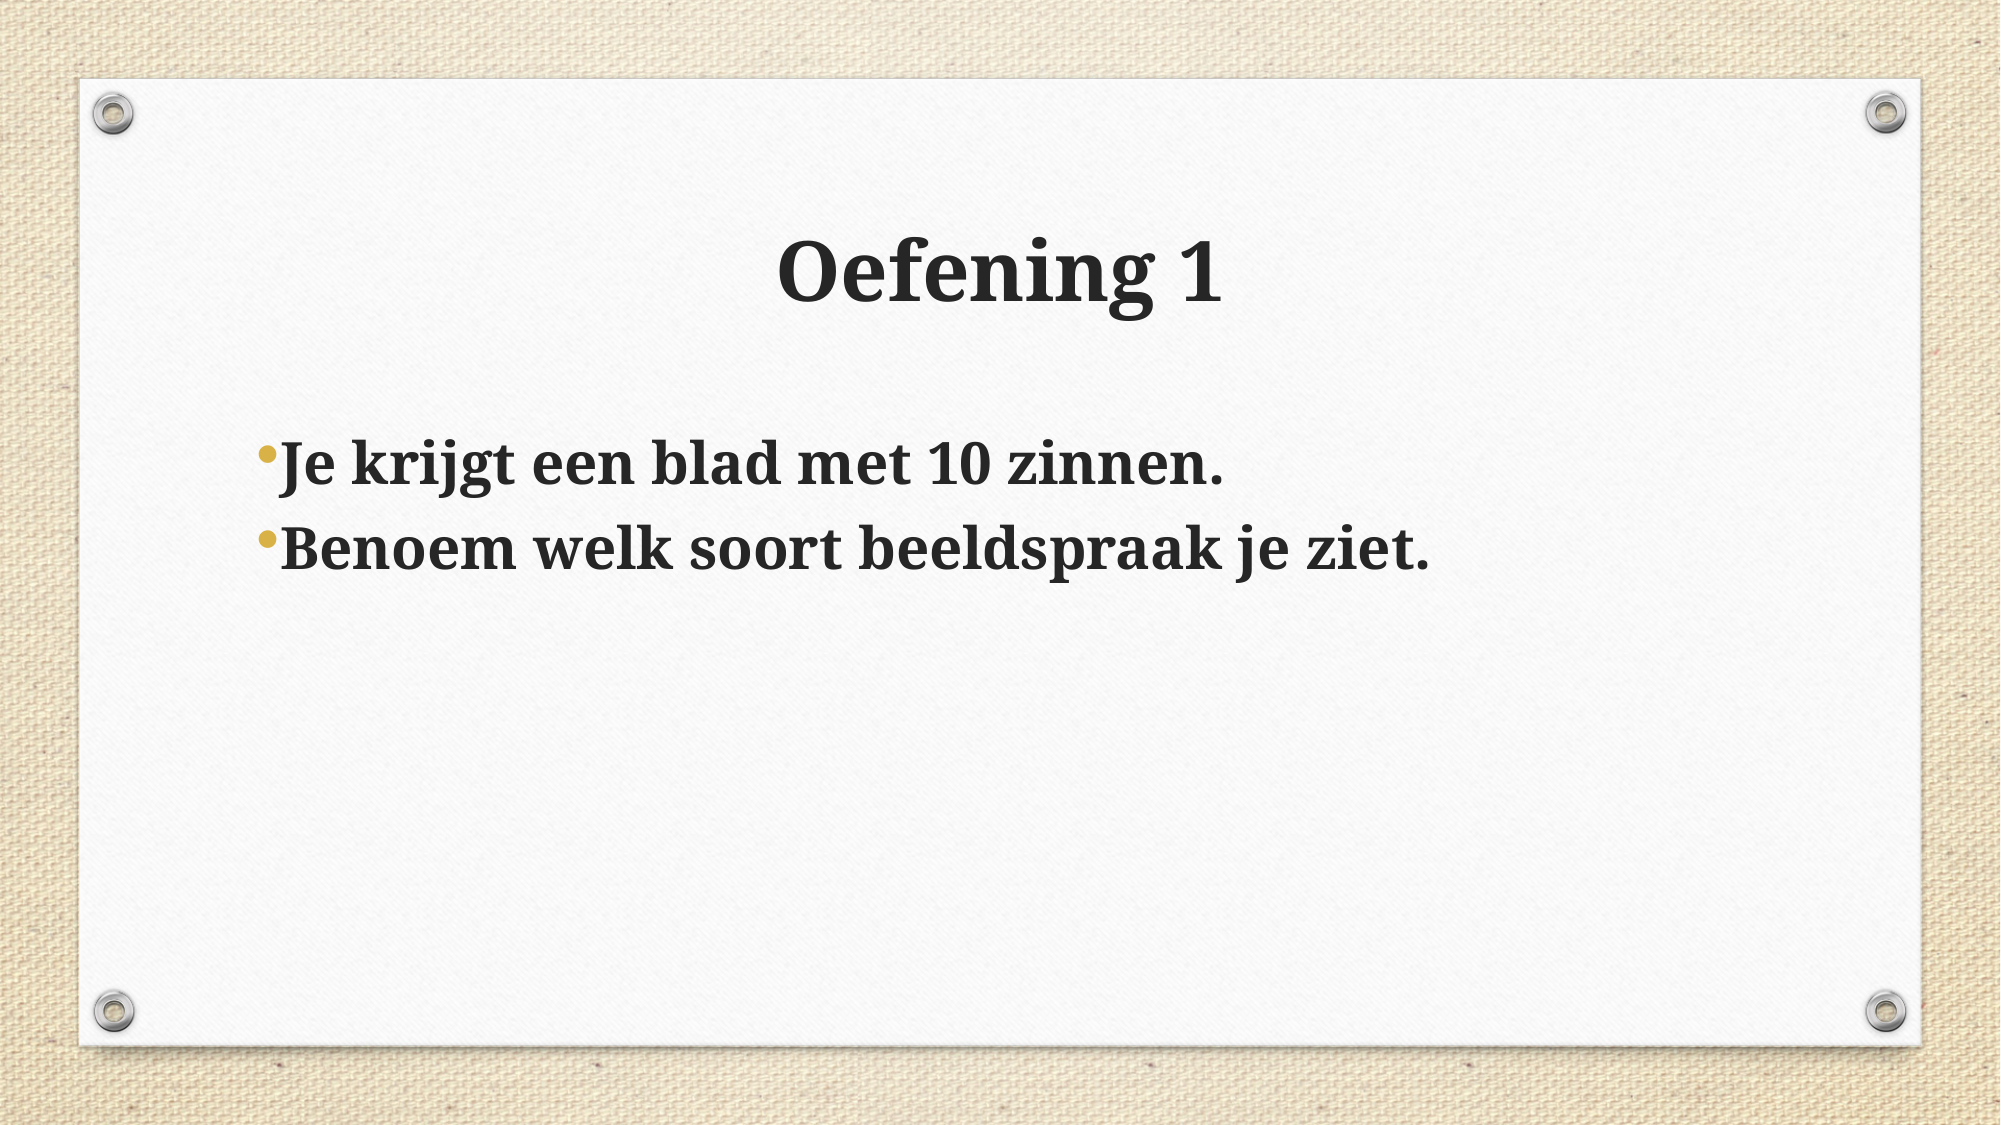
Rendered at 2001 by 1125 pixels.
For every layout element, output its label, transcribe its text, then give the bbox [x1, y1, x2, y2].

list Je krijgt een blad met 10 zinnen. Benoem welk soort beeldspraak je ziet. [212, 419, 1788, 965]
picture [0, 0, 2001, 1125]
title Oefening 1 [212, 161, 1788, 375]
